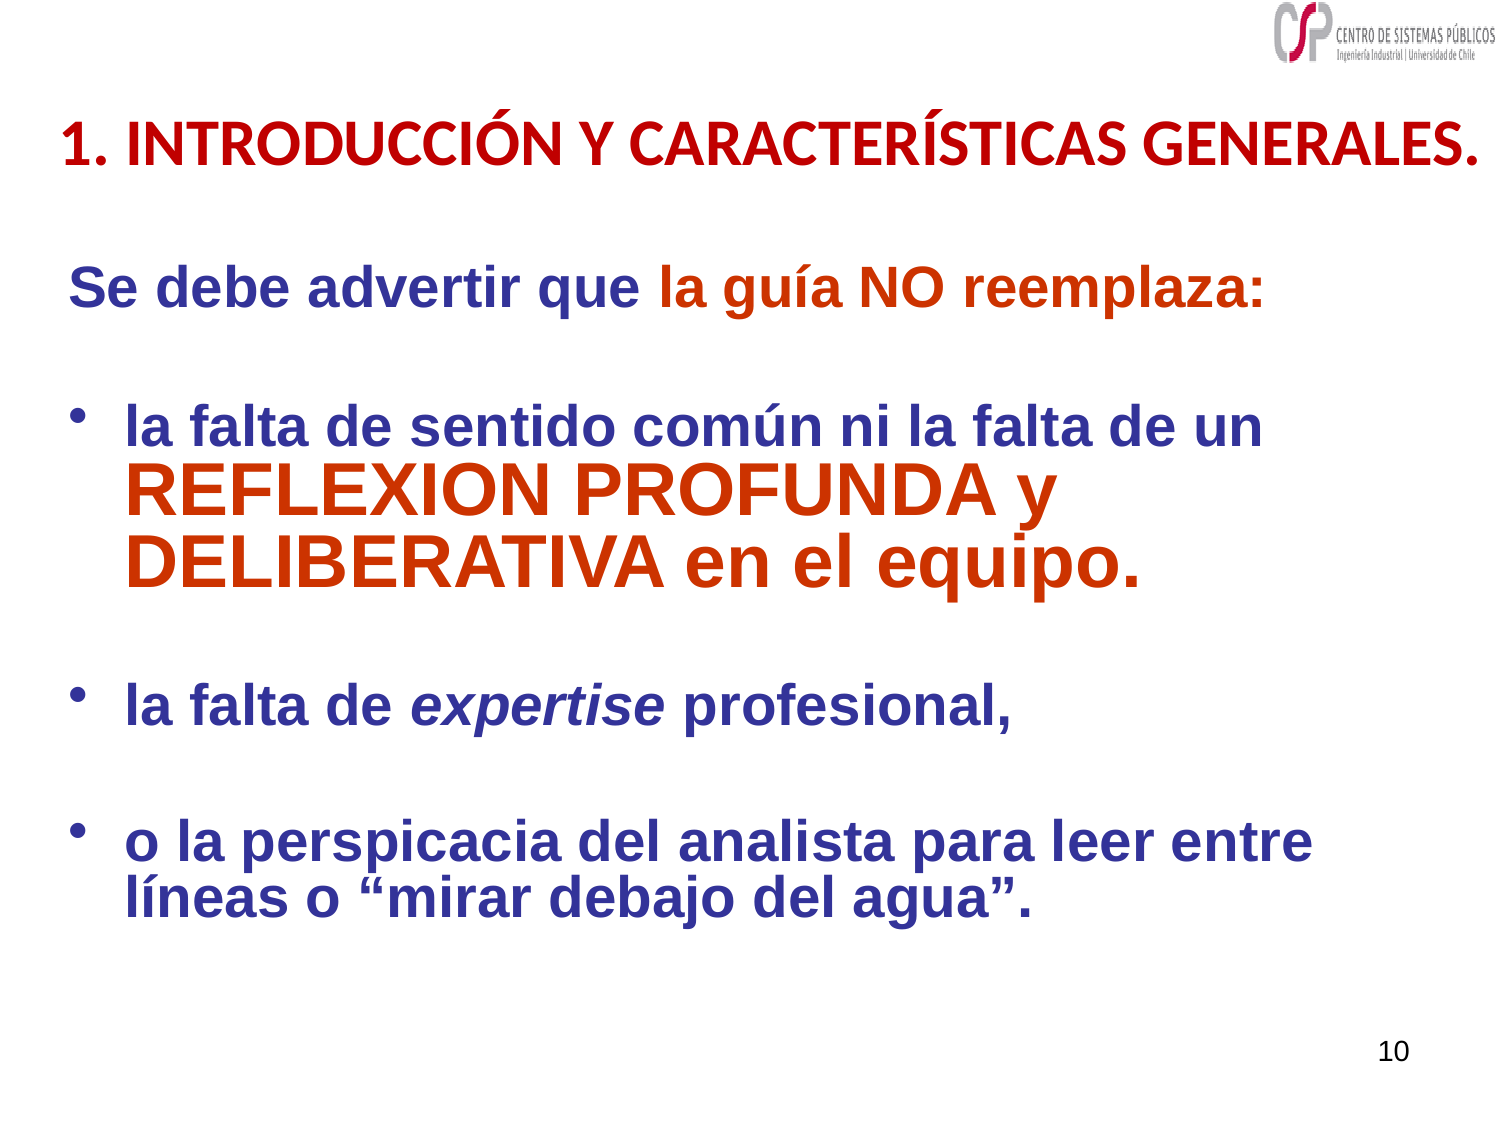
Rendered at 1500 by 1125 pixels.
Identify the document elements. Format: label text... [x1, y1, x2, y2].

list Se debe advertir que la guía NO reemplaza: la falta de sentido común ni la falta de un REFLEXION PROFUNDA y DELIBERATIVA en el equipo. la falta de expertise profesional, o la perspicacia del analista para leer entre líneas o “mirar debajo del agua”. [52, 255, 1477, 999]
picture [1269, 0, 1500, 67]
slide_number 10 [1074, 1024, 1426, 1103]
title 1. INTRODUCCIÓN Y CARACTERÍSTICAS GENERALES. [41, 44, 1500, 233]
